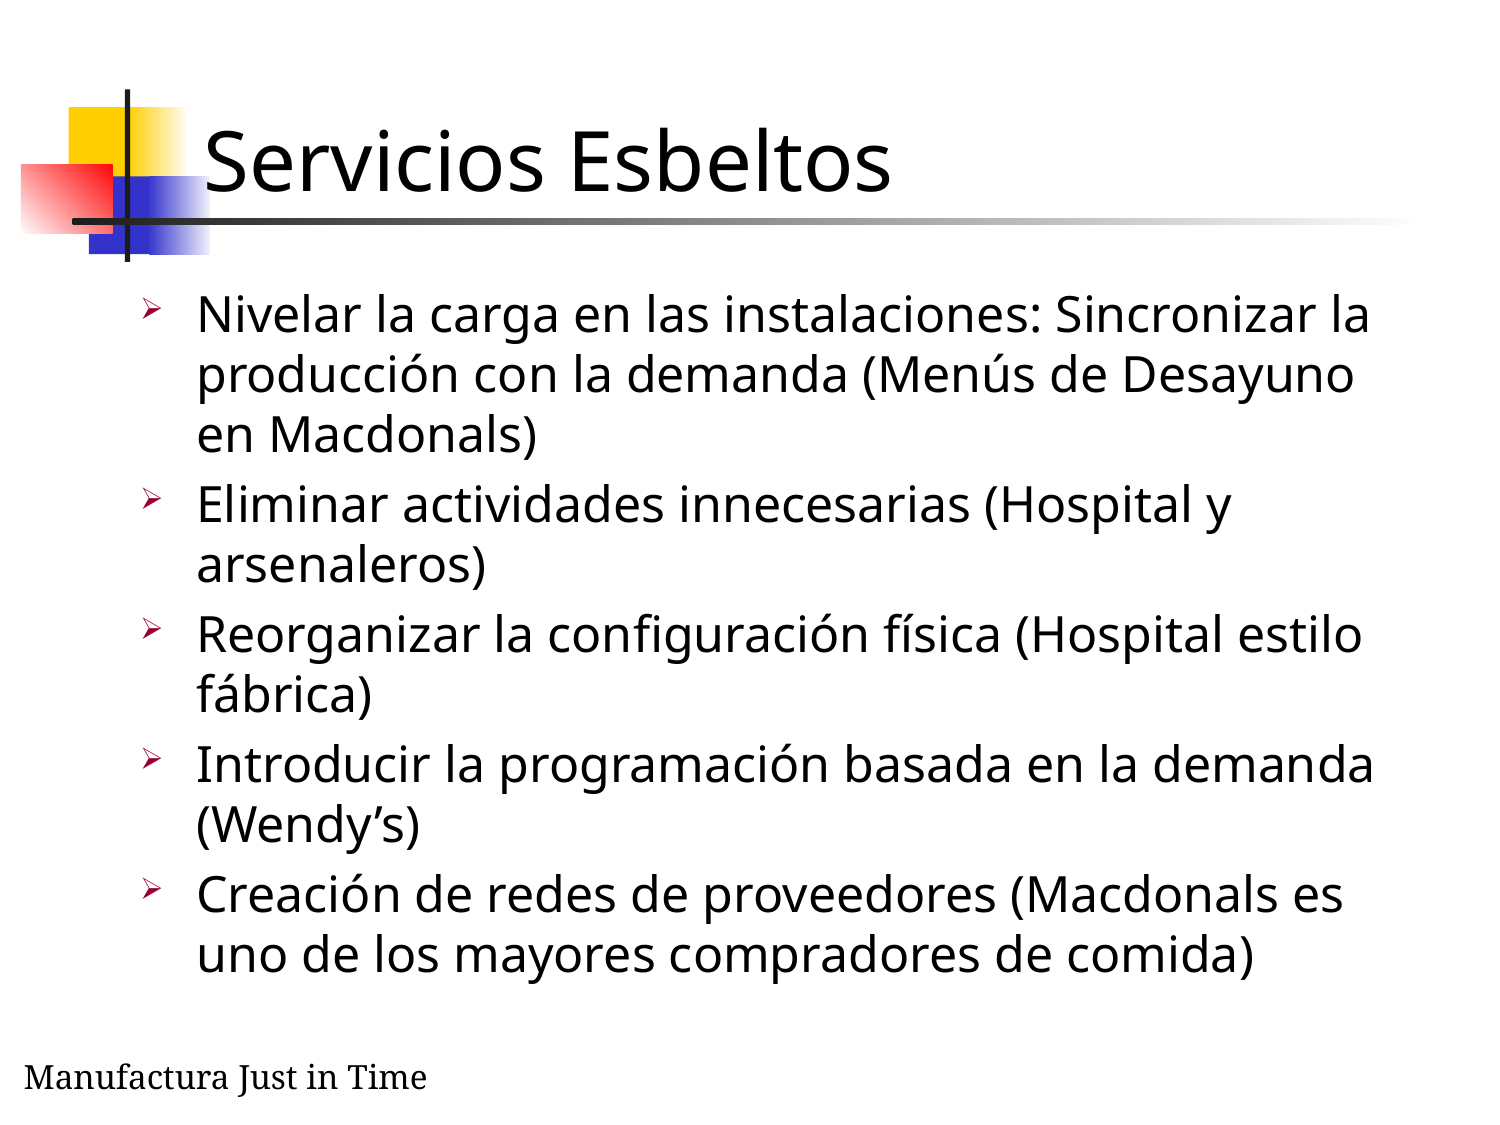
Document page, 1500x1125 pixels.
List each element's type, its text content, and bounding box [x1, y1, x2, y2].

list Nivelar la carga en las instalaciones: Sincronizar la producción con la demanda (Menús de Desayuno en Macdonals) Eliminar actividades innecesarias (Hospital y arsenaleros) Reorganizar la configuración física (Hospital estilo fábrica) Introducir la programación basada en la demanda (Wendy’s) Creación de redes de proveedores (Macdonals es uno de los mayores compradores de comida) [124, 274, 1401, 1007]
title Servicios Esbeltos [188, 27, 1468, 216]
